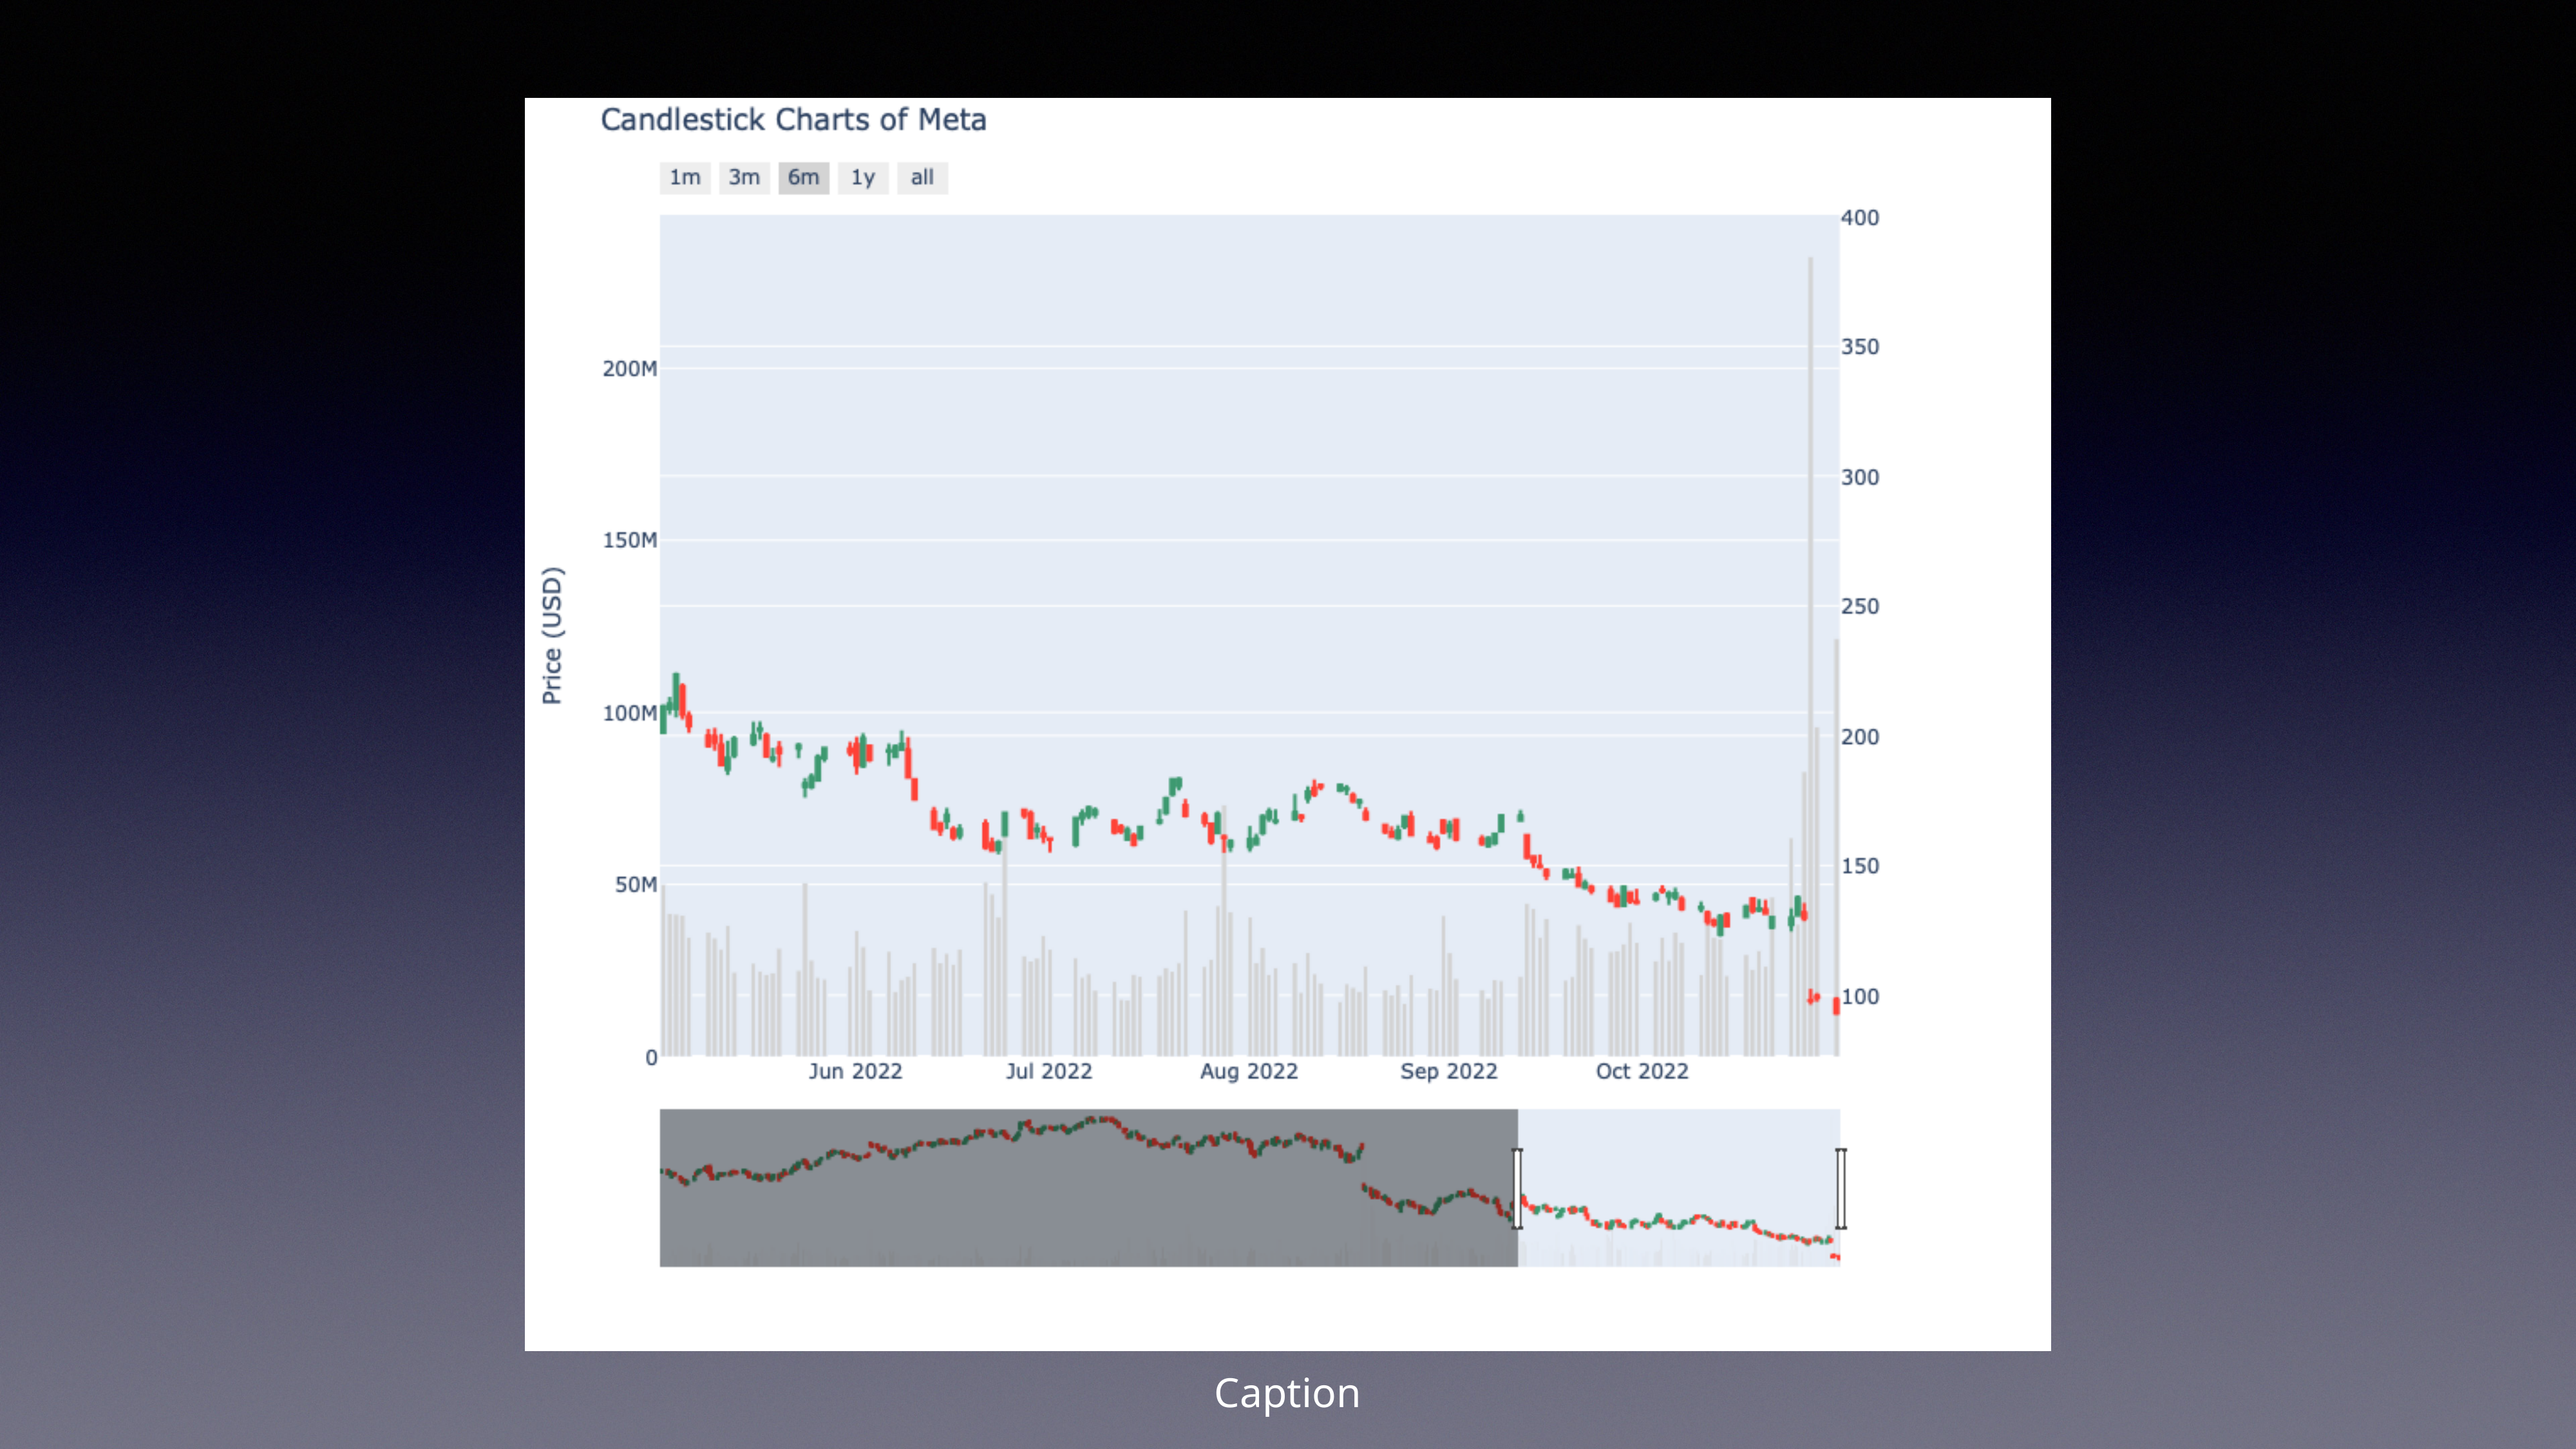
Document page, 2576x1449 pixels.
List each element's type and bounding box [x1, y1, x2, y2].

picture [0, 0, 2576, 1449]
text_box [524, 97, 2052, 1424]
